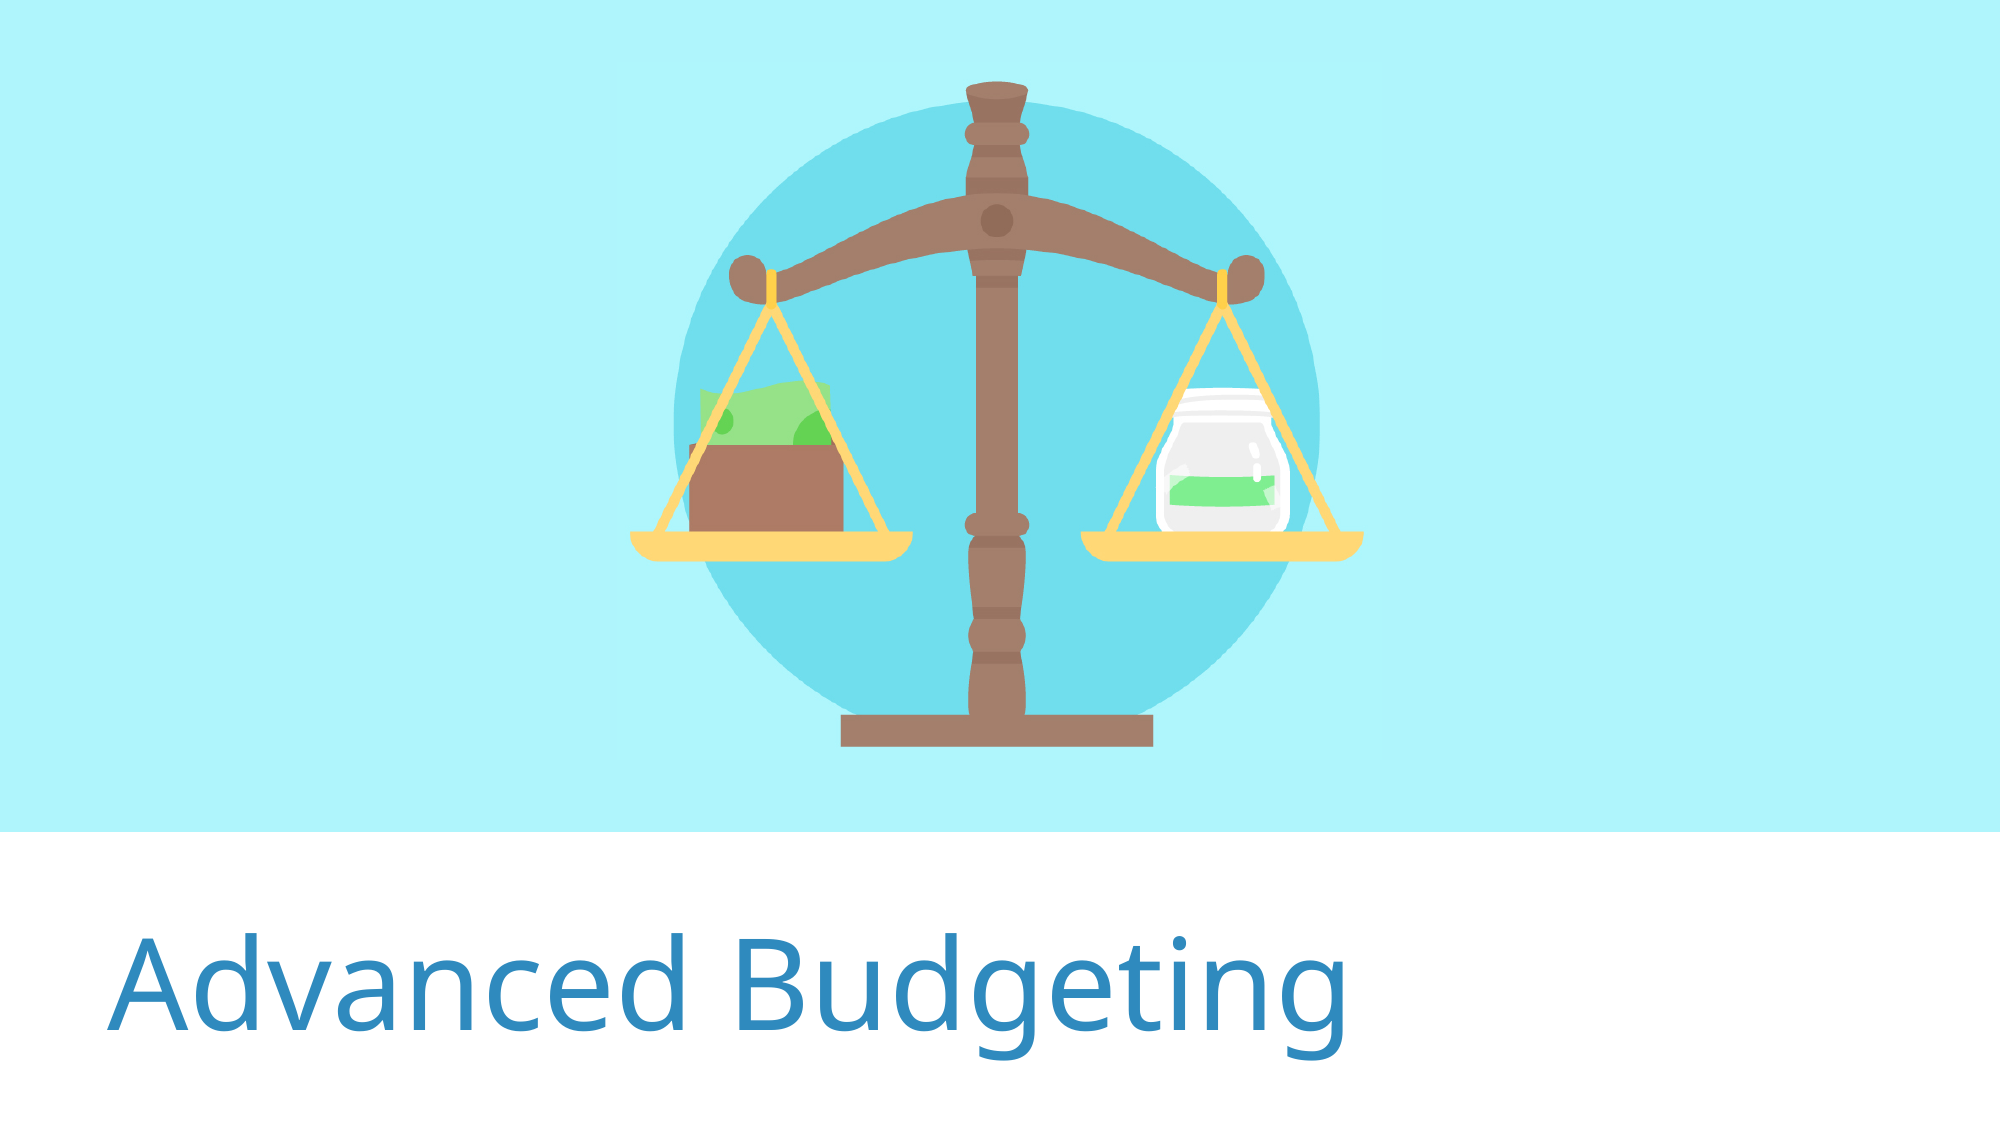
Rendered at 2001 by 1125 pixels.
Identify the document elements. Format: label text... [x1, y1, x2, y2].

text_box Advanced Budgeting [100, 895, 1900, 1083]
picture [616, 62, 1383, 760]
text_box [0, 0, 2000, 832]
